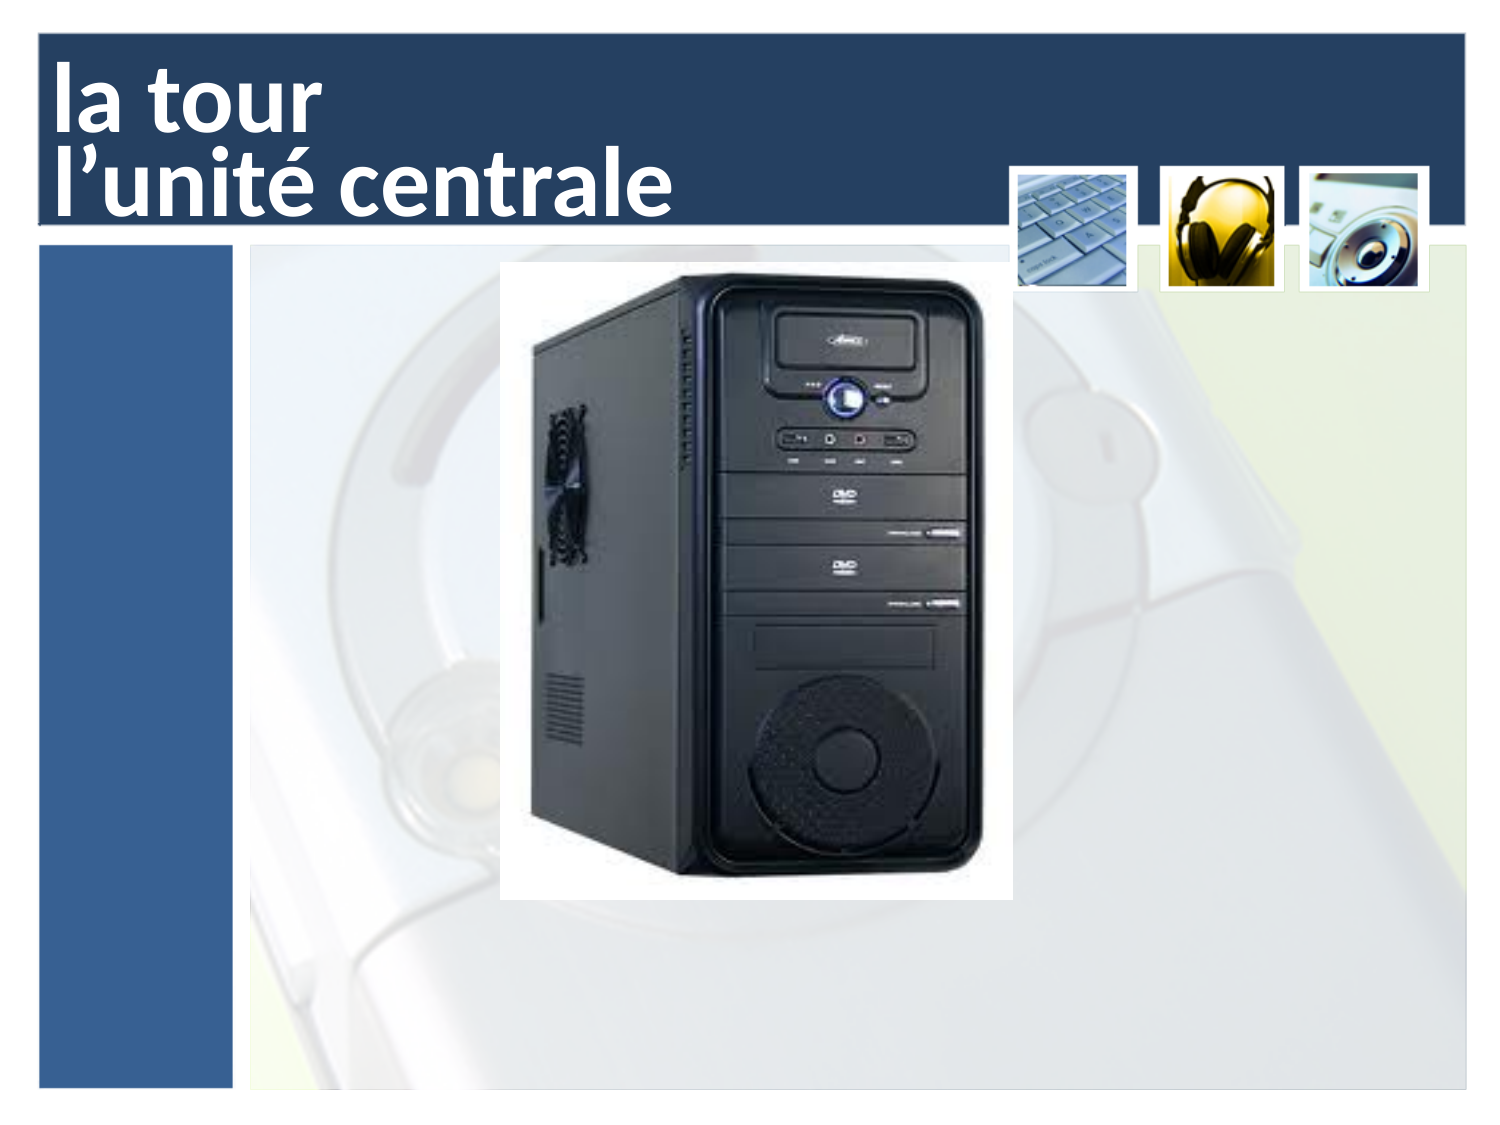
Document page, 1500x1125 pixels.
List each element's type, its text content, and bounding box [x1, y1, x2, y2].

text_box l’unité centrale [37, 108, 1225, 244]
picture [0, 0, 1500, 1125]
text_box la tour [36, 24, 1224, 160]
